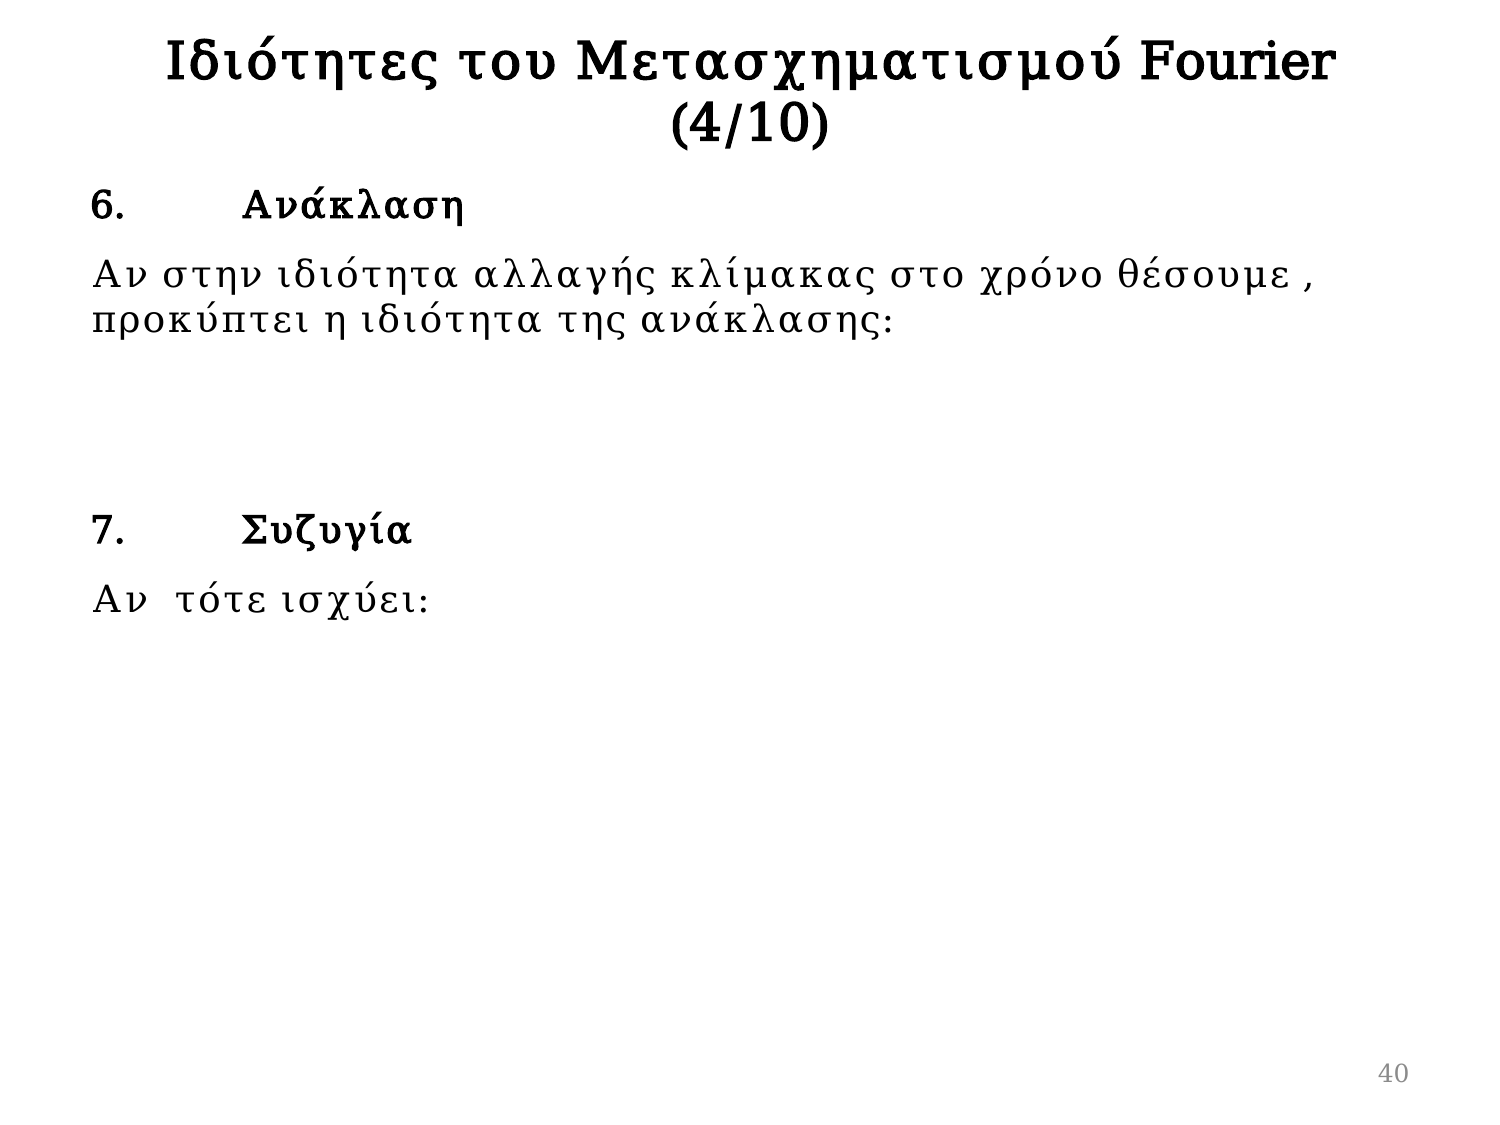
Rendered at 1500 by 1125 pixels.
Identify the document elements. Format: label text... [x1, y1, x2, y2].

title Ιδιότητες του Μετασχηματισμού Fourier (4/10) [75, 19, 1425, 159]
slide_number 40 [1222, 1042, 1425, 1103]
